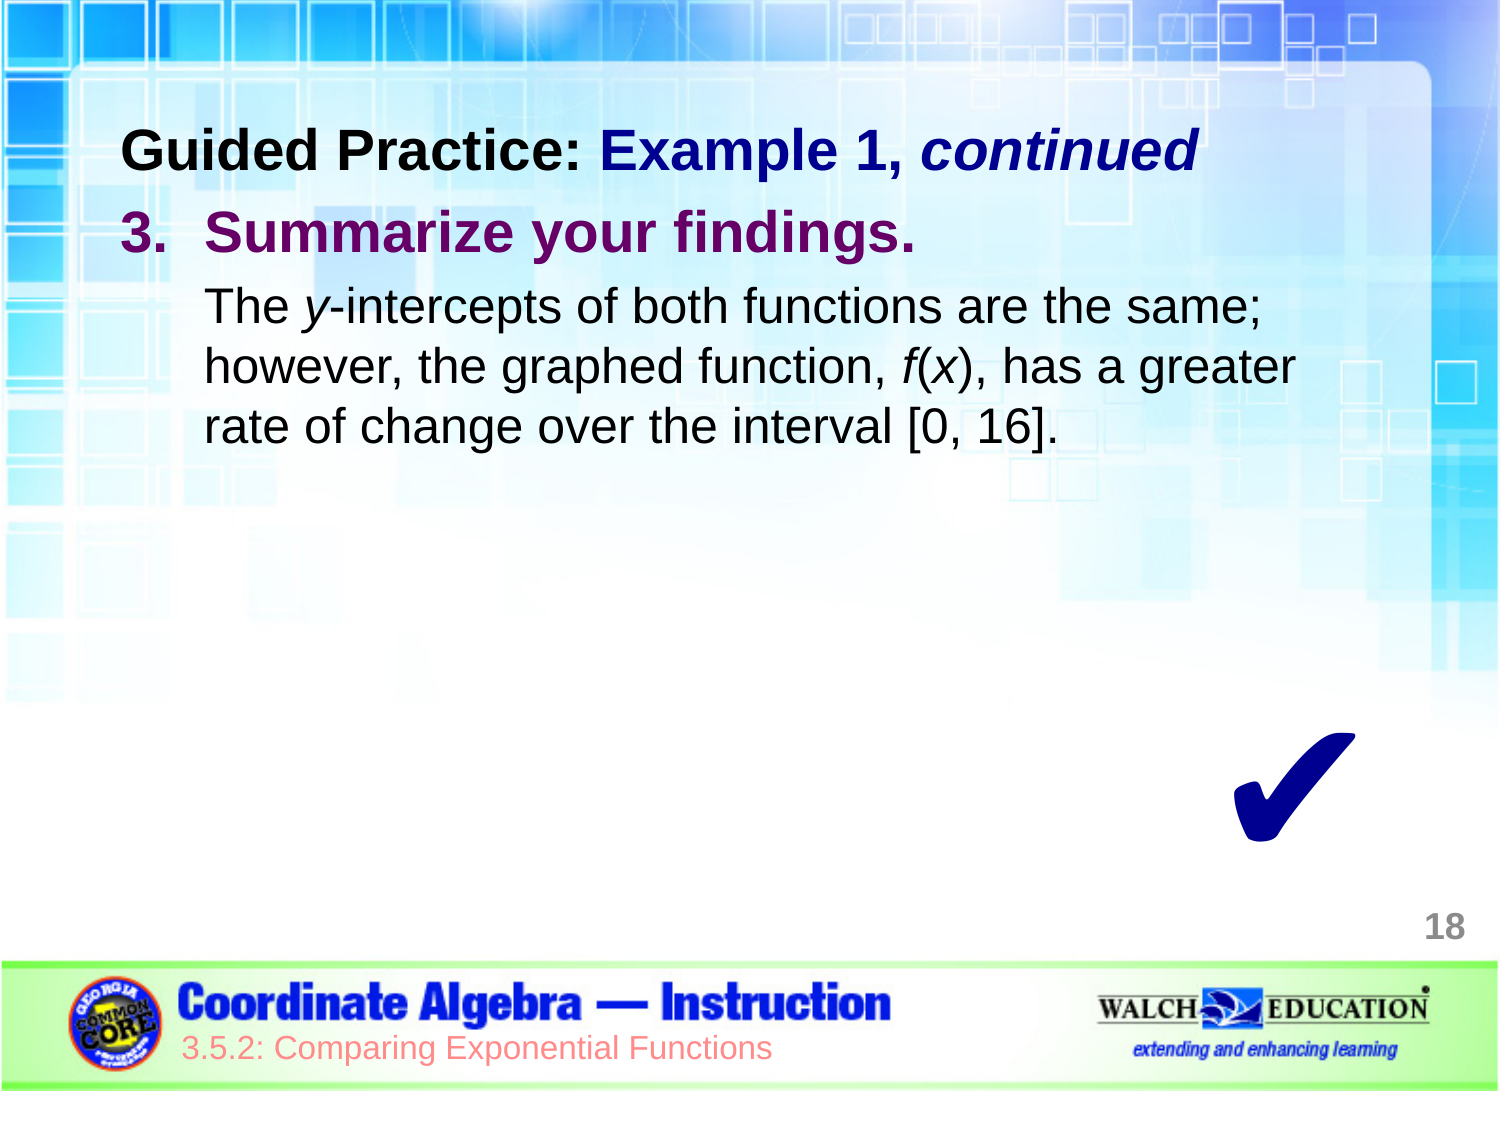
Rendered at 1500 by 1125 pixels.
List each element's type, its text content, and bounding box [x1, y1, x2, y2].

footer 3.5.2: Comparing Exponential Functions [166, 1024, 1080, 1069]
slide_number 18 [1361, 901, 1481, 949]
text_box ✔ [1128, 651, 1394, 907]
subtitle Guided Practice: Example 1, continued Summarize your findings. The y-intercepts of both functions are the same; however, the graphed function, f(x), has a greater rate of change over the interval [0, 16]. [105, 105, 1394, 925]
picture [1, 0, 1500, 1091]
